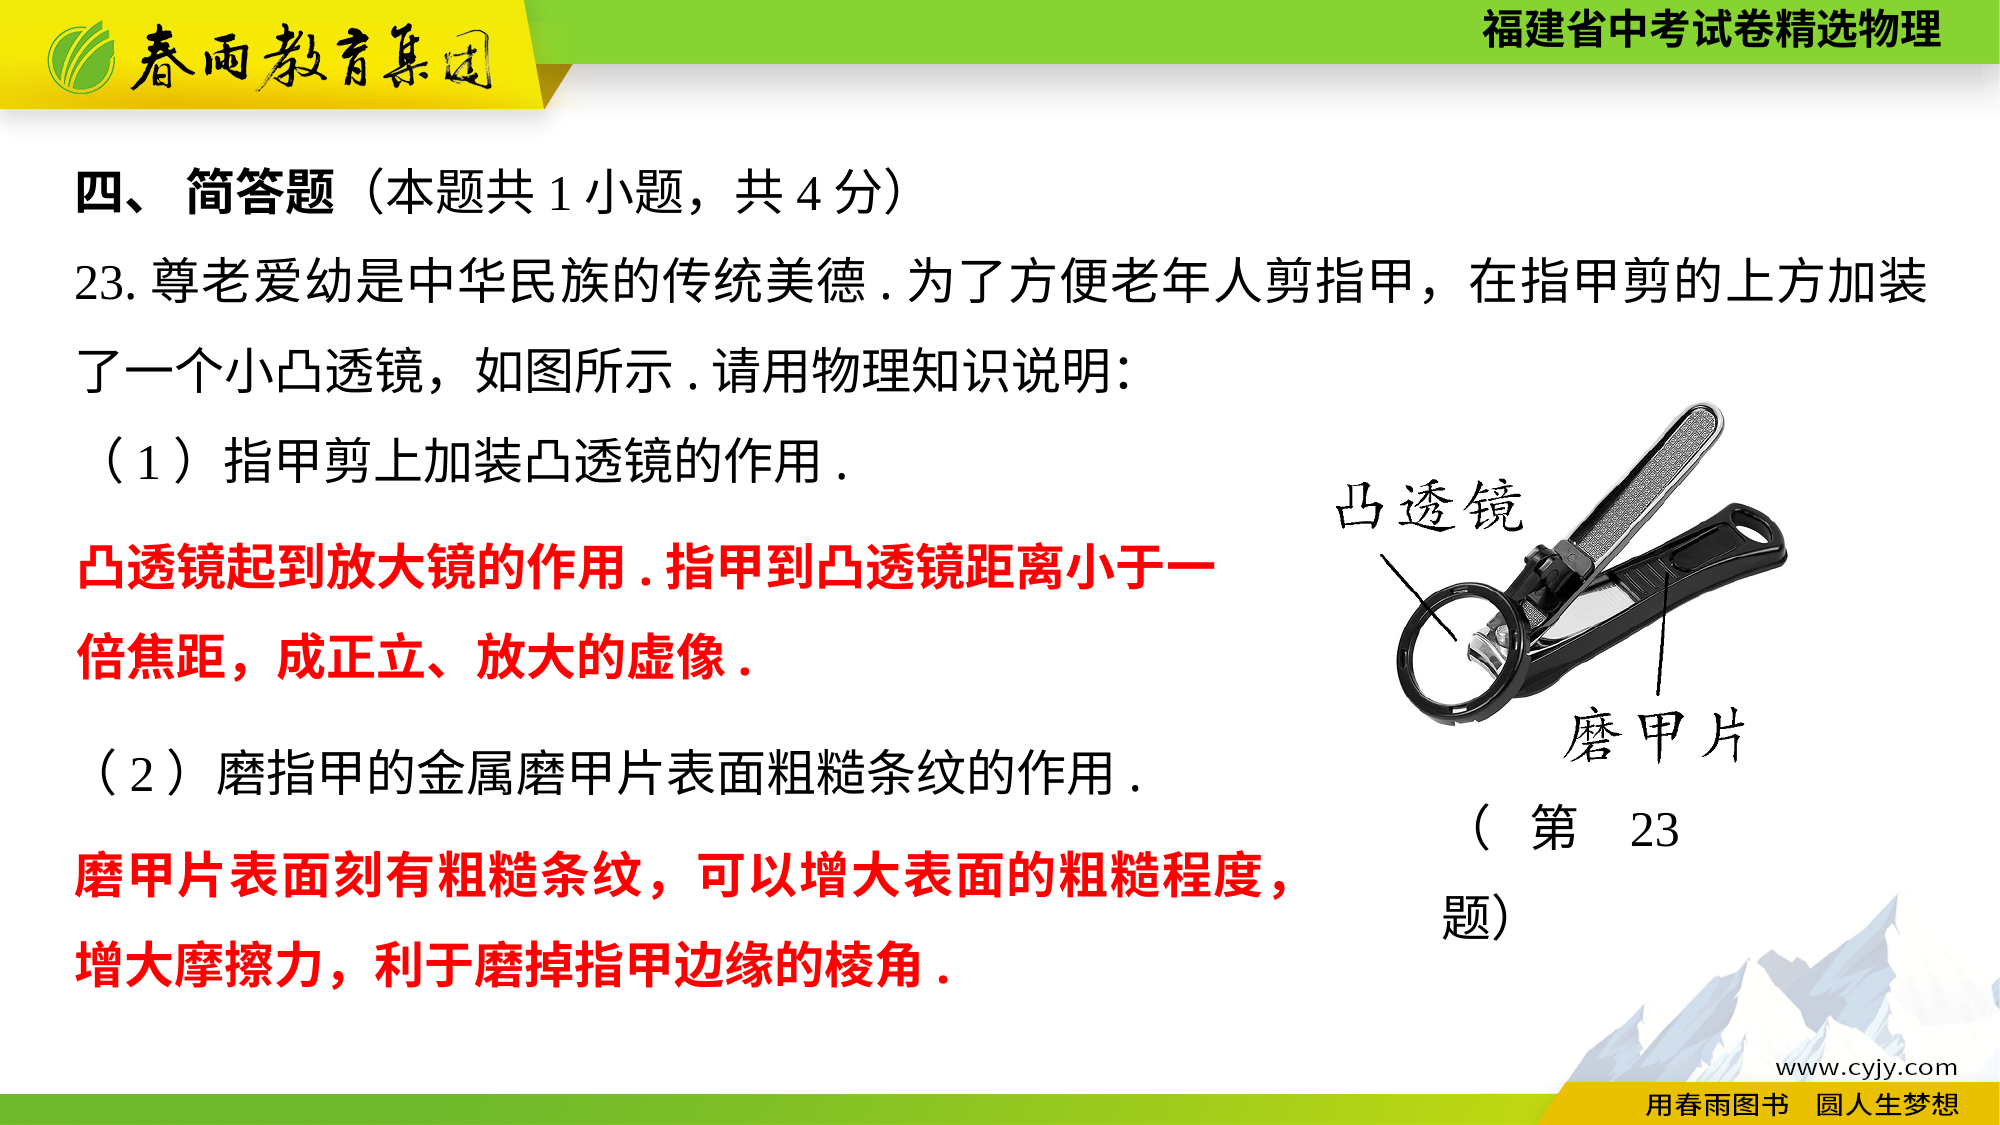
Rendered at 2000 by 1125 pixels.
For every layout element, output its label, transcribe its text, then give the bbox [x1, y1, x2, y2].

text_box （2）磨指甲的金属磨甲片表面粗糙条纹的作用. [52, 704, 1225, 809]
text_box （第23题） [1426, 776, 1707, 865]
picture [0, 0, 2000, 1125]
text_box 凸透镜起到放大镜的作用.指甲到凸透镜距离小于一倍焦距，成正立、放大的虚像. [61, 498, 1231, 694]
text_box 磨甲片表面刻有粗糙条纹，可以增大表面的粗糙程度，增大摩擦力，利于磨掉指甲边缘的棱角. [59, 806, 1331, 1002]
list 四、 简答题（本题共1小题，共4分） 23.尊老爱幼是中华民族的传统美德.为了方便老年人剪指甲，在指甲剪的上方加装了一个小凸透镜，如图所示.请用物理知识说明： （1）指甲剪上加装凸透镜的作用. [59, 122, 1944, 502]
